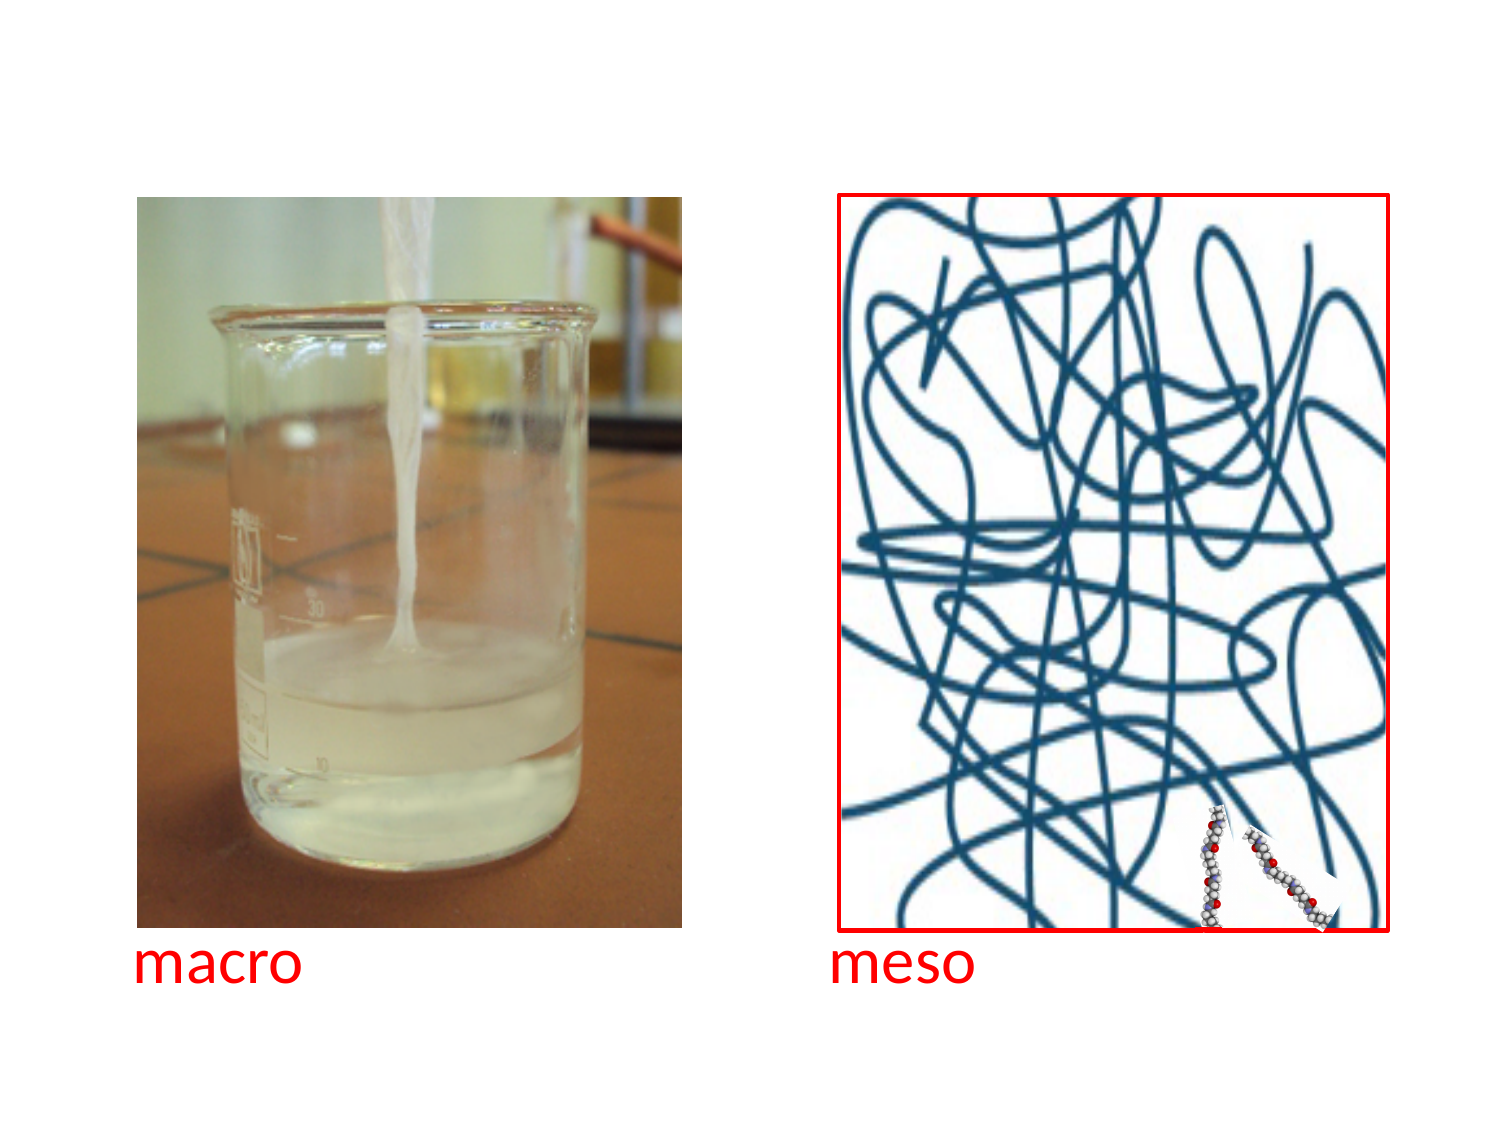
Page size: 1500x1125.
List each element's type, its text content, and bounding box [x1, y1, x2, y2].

picture [841, 197, 1386, 932]
text_box macro meso [118, 909, 1500, 1004]
picture [137, 197, 682, 928]
